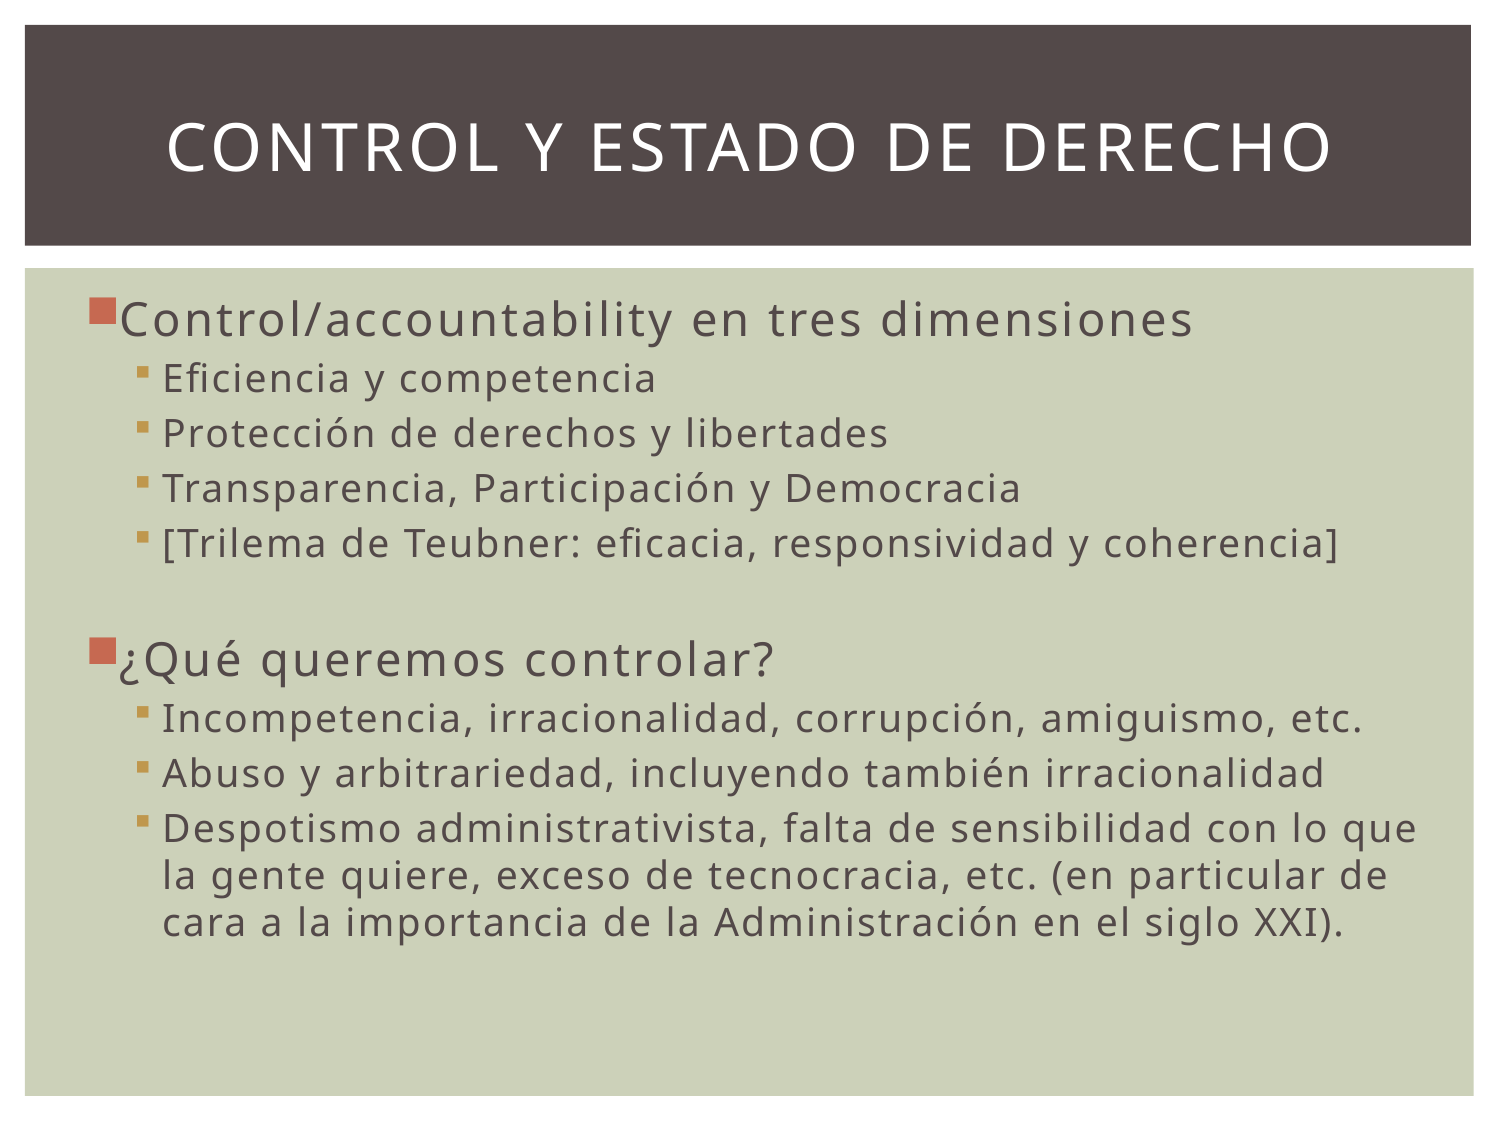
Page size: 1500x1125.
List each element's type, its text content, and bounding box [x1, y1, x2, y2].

title Control y estado de derecho [62, 58, 1438, 232]
list Control/accountability en tres dimensiones Eficiencia y competencia Protección de derechos y libertades Transparencia, Participación y Democracia [Trilema de Teubner: eficacia, responsividad y coherencia] ¿Qué queremos controlar? Incompetencia, irracionalidad, corrupción, amiguismo, etc. Abuso y arbitrariedad, incluyendo también irracionalidad Despotismo administrativista, falta de sensibilidad con lo que la gente quiere, exceso de tecnocracia, etc. (en particular de cara a la importancia de la Administración en el siglo XXI). [62, 281, 1442, 1005]
